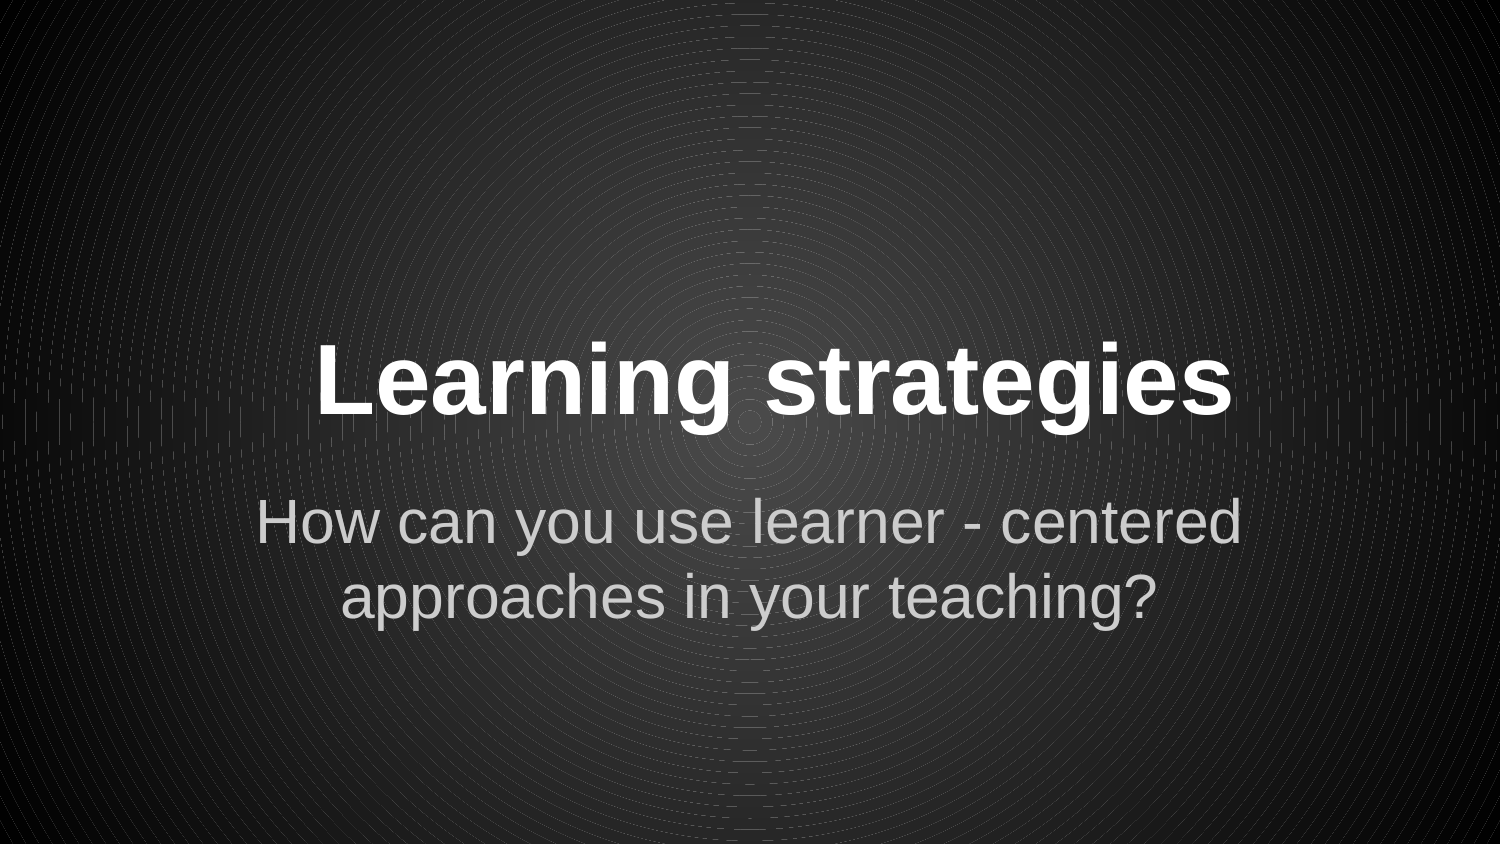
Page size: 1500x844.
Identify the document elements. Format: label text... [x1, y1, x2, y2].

title Learning strategies [112, 259, 1388, 450]
subtitle How can you use learner - centered approaches in your teaching? [112, 465, 1388, 657]
